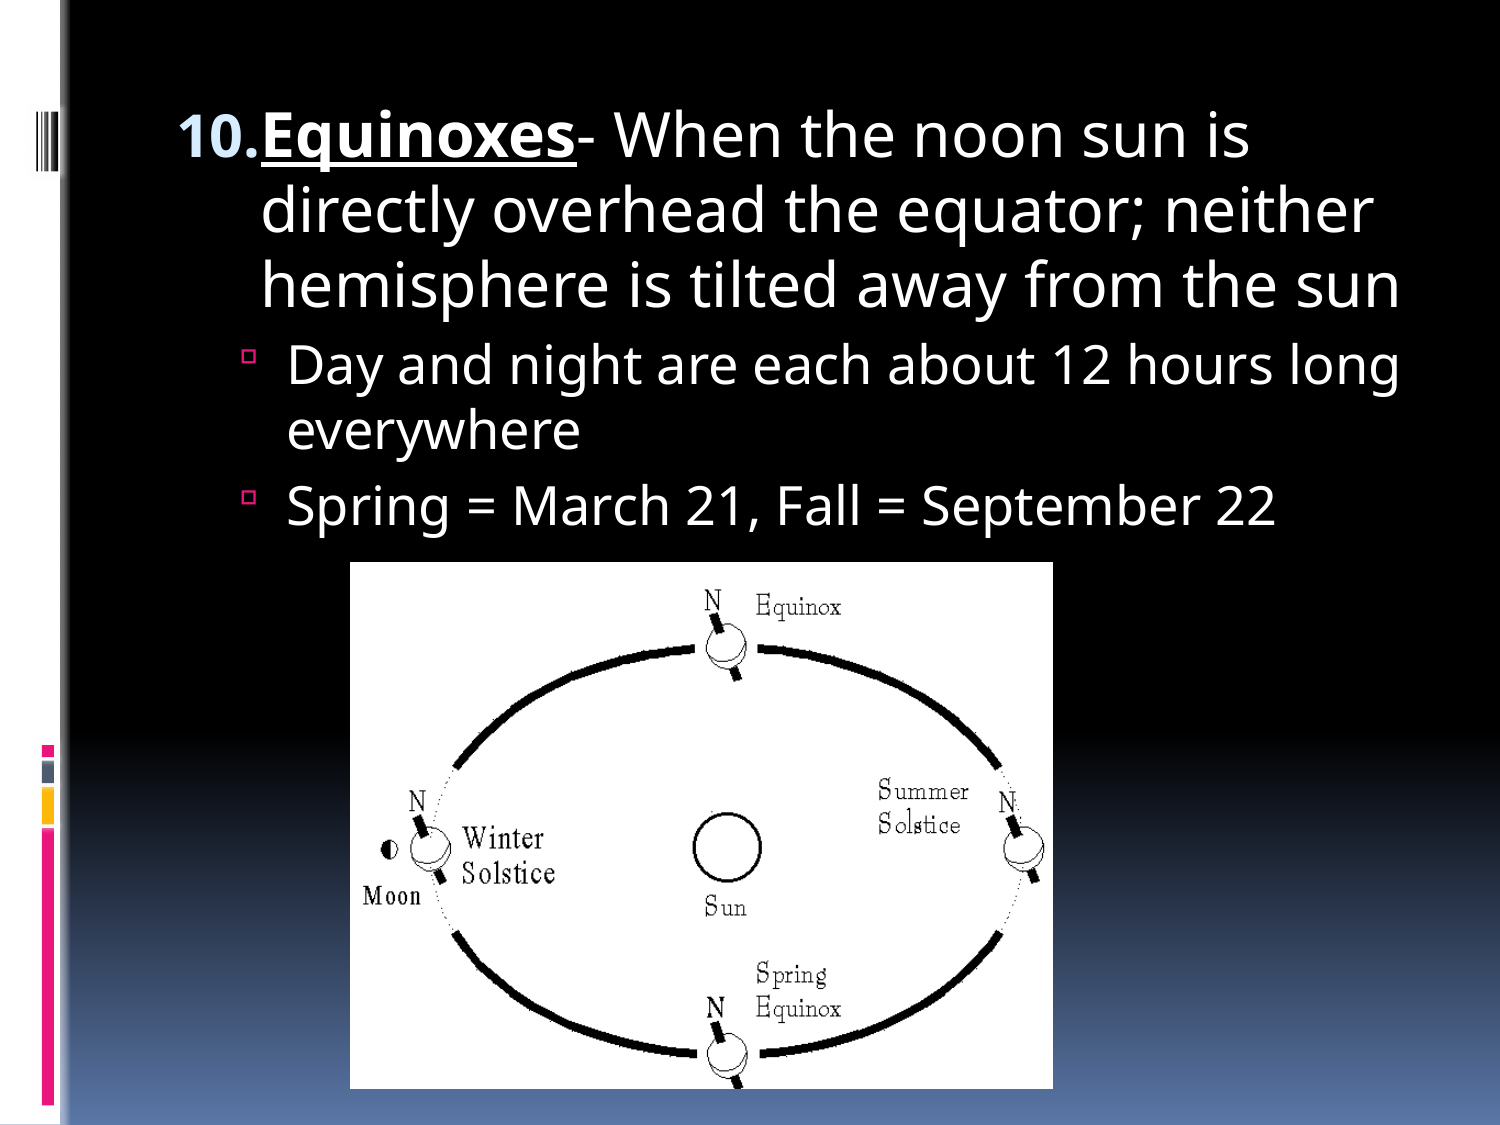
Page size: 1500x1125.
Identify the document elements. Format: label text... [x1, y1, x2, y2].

picture [349, 561, 1053, 1090]
list Equinoxes- When the noon sun is directly overhead the equator; neither hemisphere is tilted away from the sun Day and night are each about 12 hours long everywhere Spring = March 21, Fall = September 22 [150, 87, 1425, 1043]
